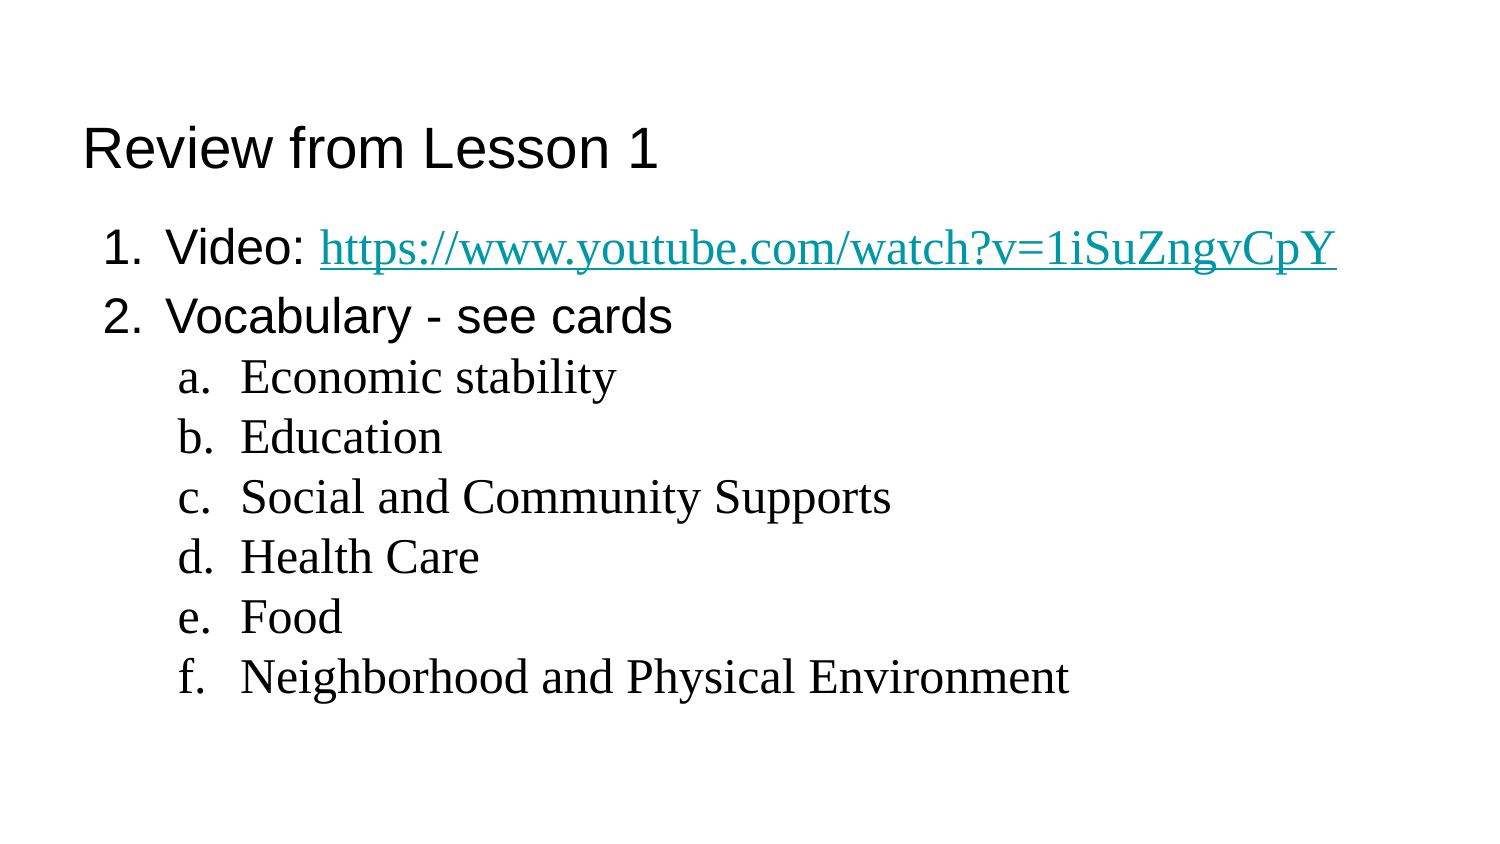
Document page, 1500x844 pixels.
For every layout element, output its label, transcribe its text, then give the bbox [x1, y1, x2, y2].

title Review from Lesson 1 [75, 39, 1263, 181]
list Video: https://www.youtube.com/watch?v=1iSuZngvCpY Vocabulary - see cards Economic stability Education Social and Community Supports Health Care Food Neighborhood and Physical Environment [75, 198, 1399, 785]
